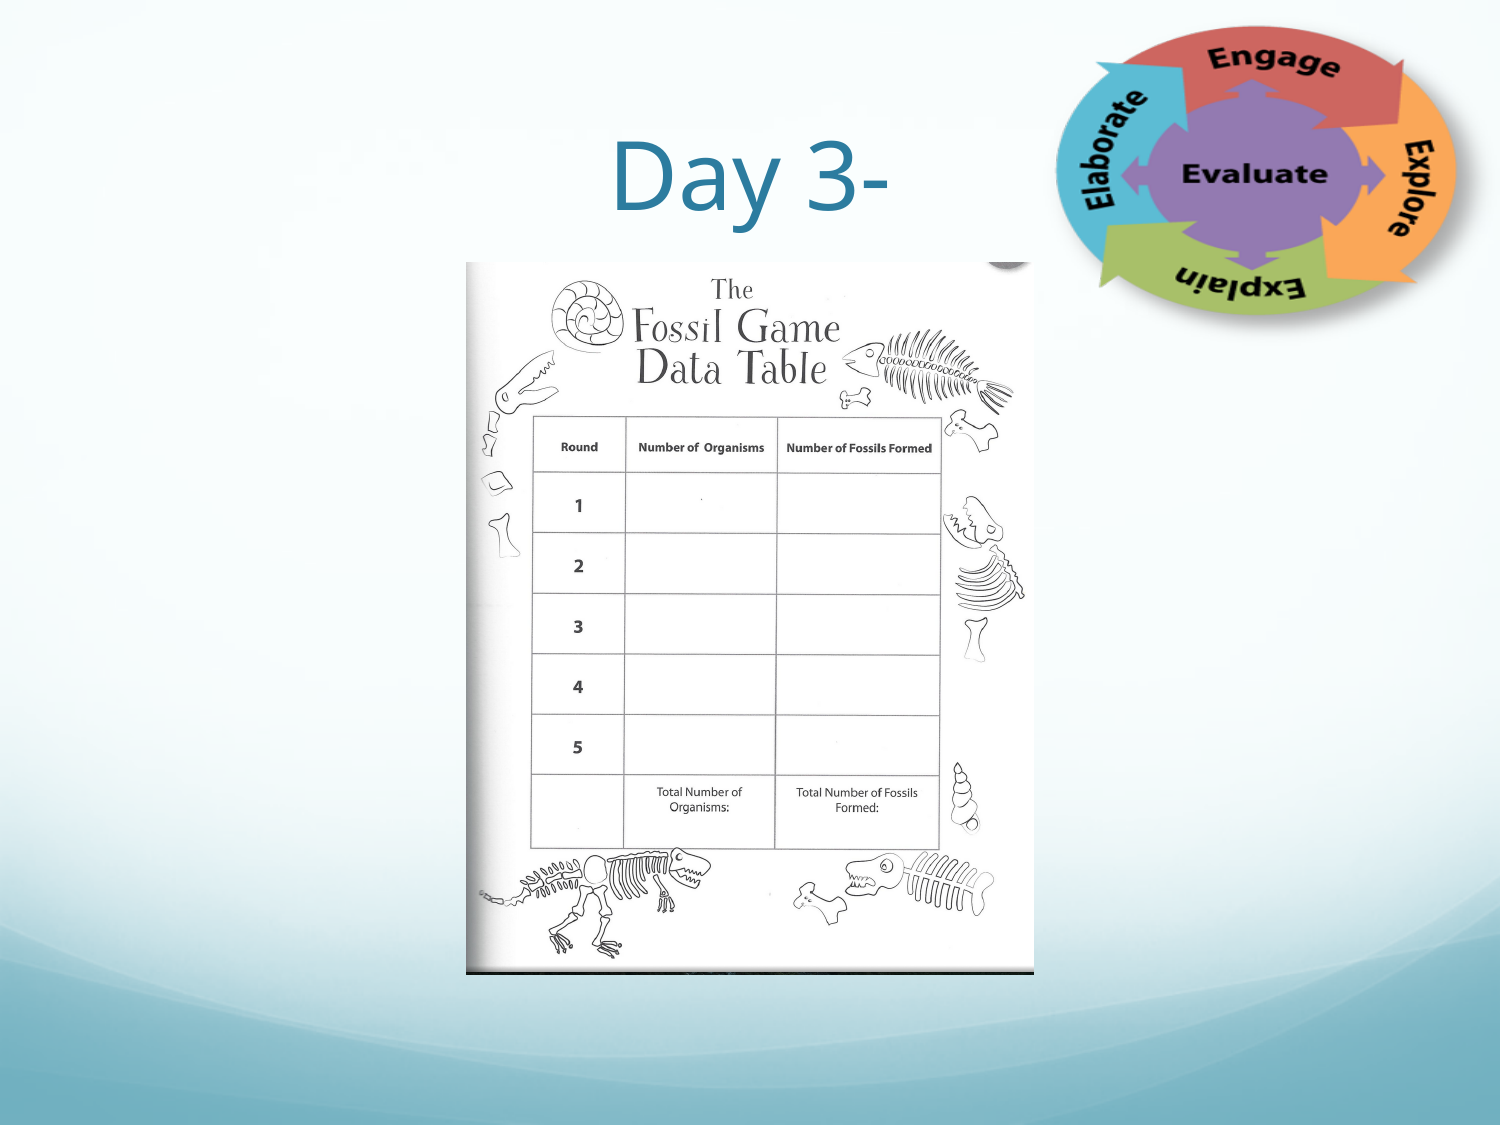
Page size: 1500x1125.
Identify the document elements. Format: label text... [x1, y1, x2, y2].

picture [1042, 17, 1500, 346]
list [89, 261, 1410, 976]
title Day 3- [90, 17, 1039, 237]
